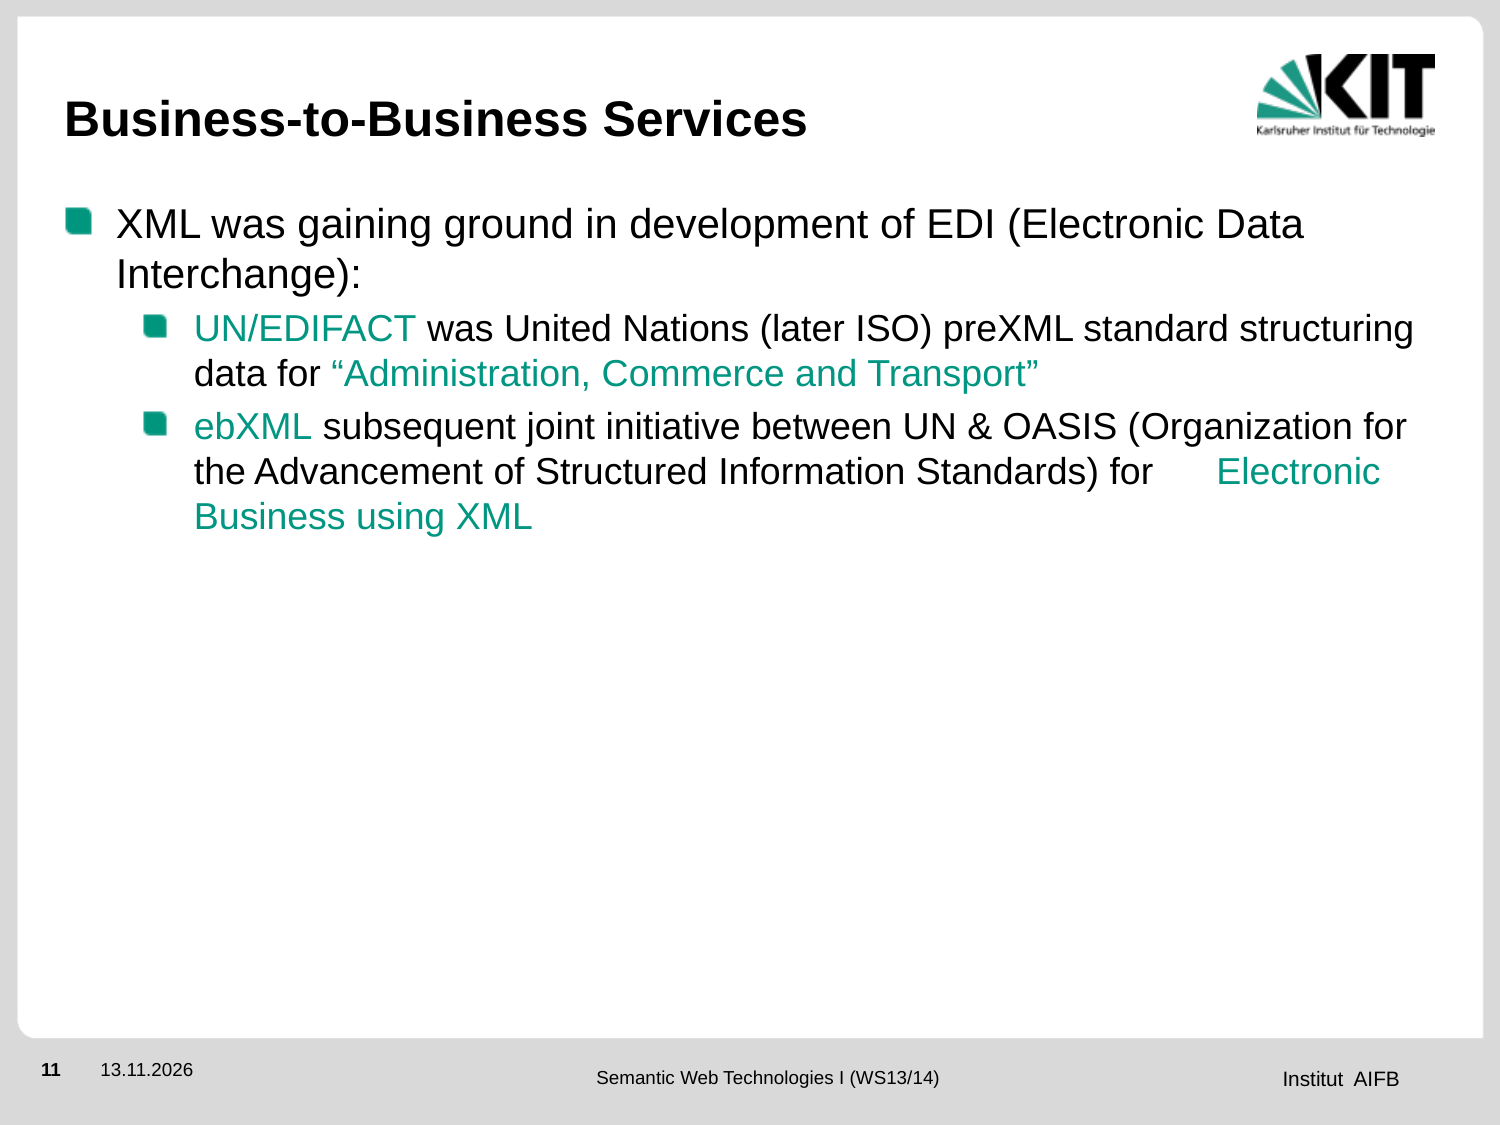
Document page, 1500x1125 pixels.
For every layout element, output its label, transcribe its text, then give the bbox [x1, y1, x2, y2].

picture [0, 0, 1500, 1125]
title Business-to-Business Services [64, 54, 1198, 147]
list XML was gaining ground in development of EDI (Electronic Data Interchange): UN/EDIFACT was United Nations (later ISO) pre­XML standard structuring data for “Administration, Commerce and Transport” ebXML subsequent joint initiative between UN & OASIS (Organization for the Advancement of Structured Information Standards) for Electronic Business using XML [64, 196, 1436, 1000]
